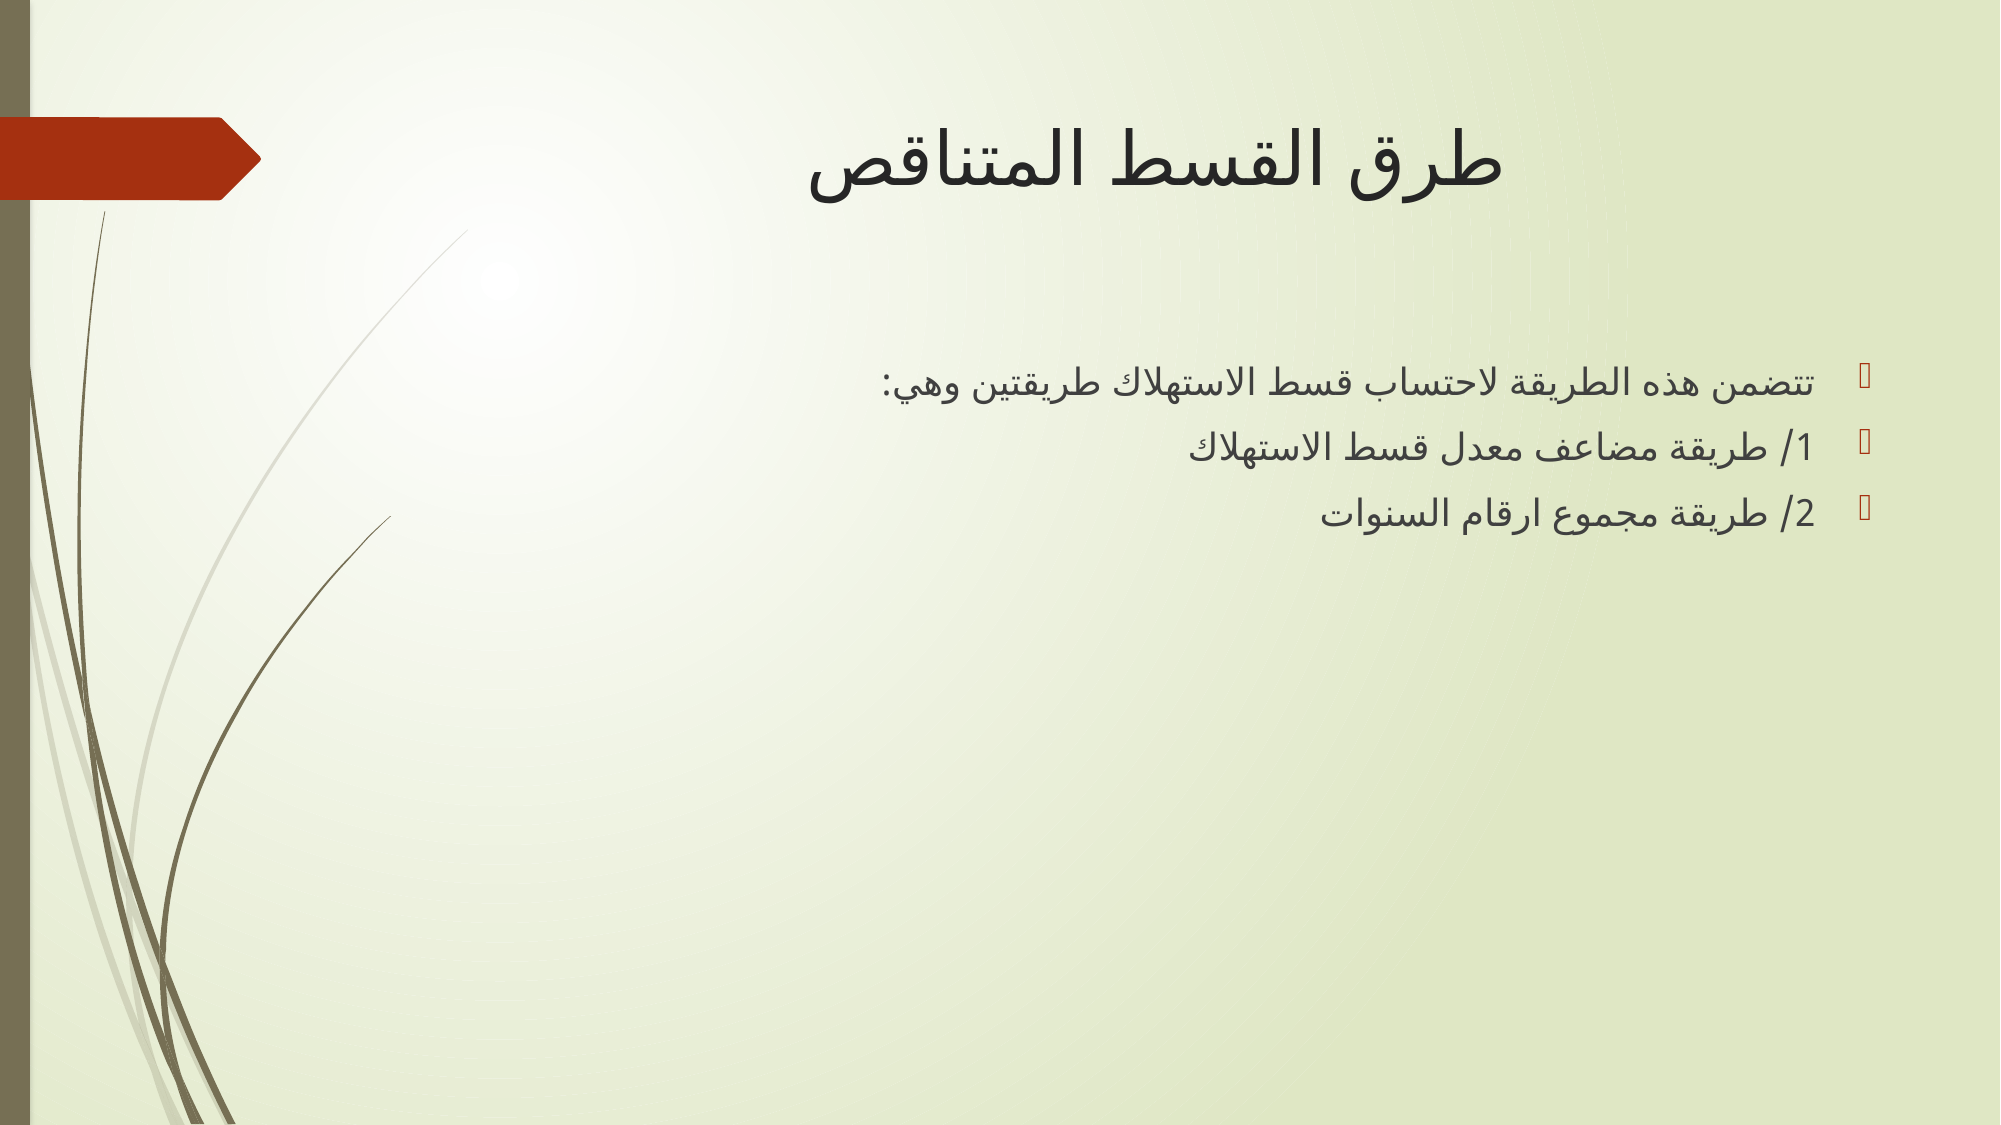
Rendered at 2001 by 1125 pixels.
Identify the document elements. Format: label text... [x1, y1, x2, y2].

title طرق القسط المتناقص [425, 102, 1888, 313]
list تتضمن هذه الطريقة لاحتساب قسط الاستهلاك طريقتين وهي: 1/ طريقة مضاعف معدل قسط الاستهلاك 2/ طريقة مجموع ارقام السنوات [424, 350, 1888, 970]
